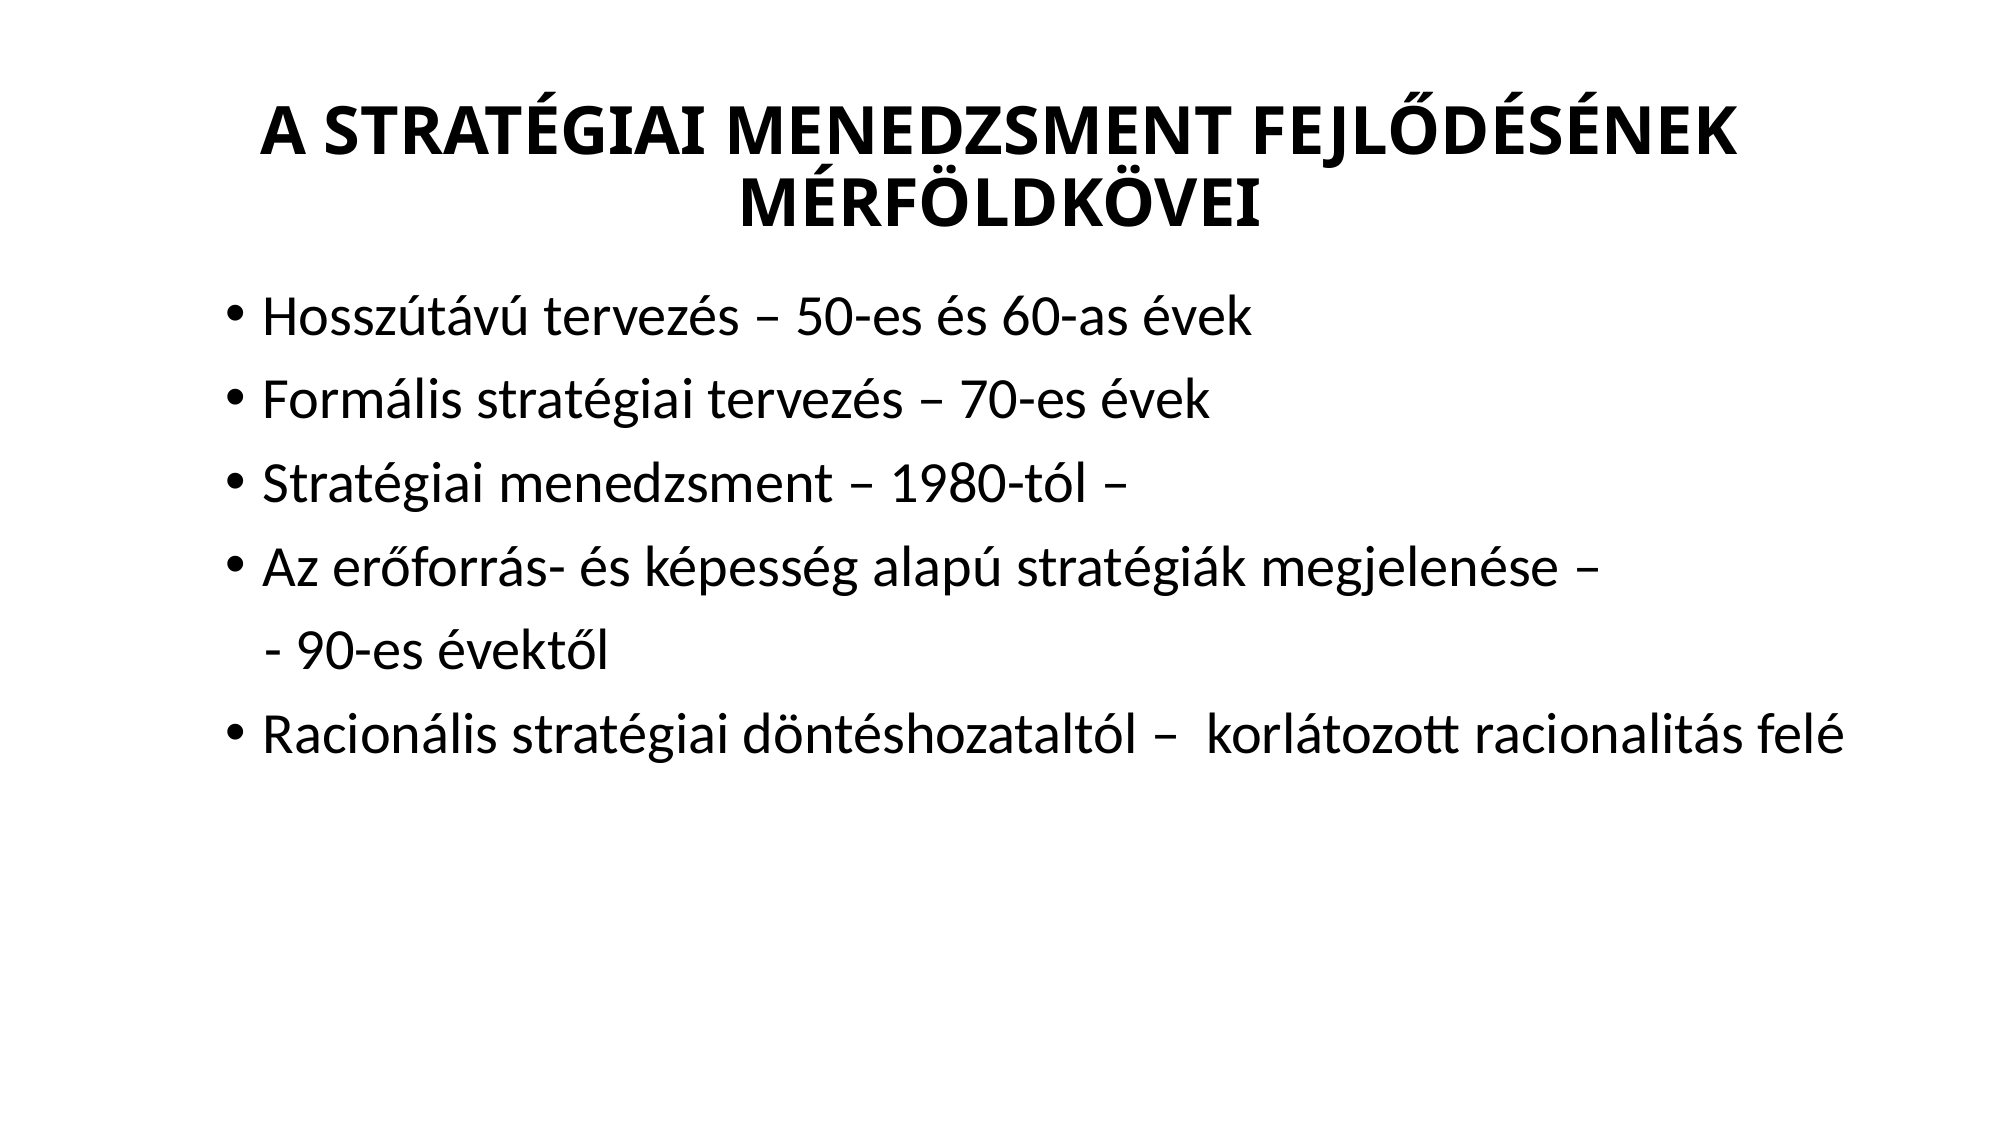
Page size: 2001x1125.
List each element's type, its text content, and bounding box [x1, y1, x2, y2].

title A STRATÉGIAI MENEDZSMENT FEJLŐDÉSÉNEK MÉRFÖLDKÖVEI [137, 59, 1863, 278]
list Hosszútávú tervezés – 50-es és 60-as évek Formális stratégiai tervezés – 70-es évek Stratégiai menedzsment – 1980-tól – Az erőforrás- és képesség alapú stratégiák megjelenése – - 90-es évektől Racionális stratégiai döntéshozataltól – korlátozott racionalitás felé [210, 277, 1863, 1014]
